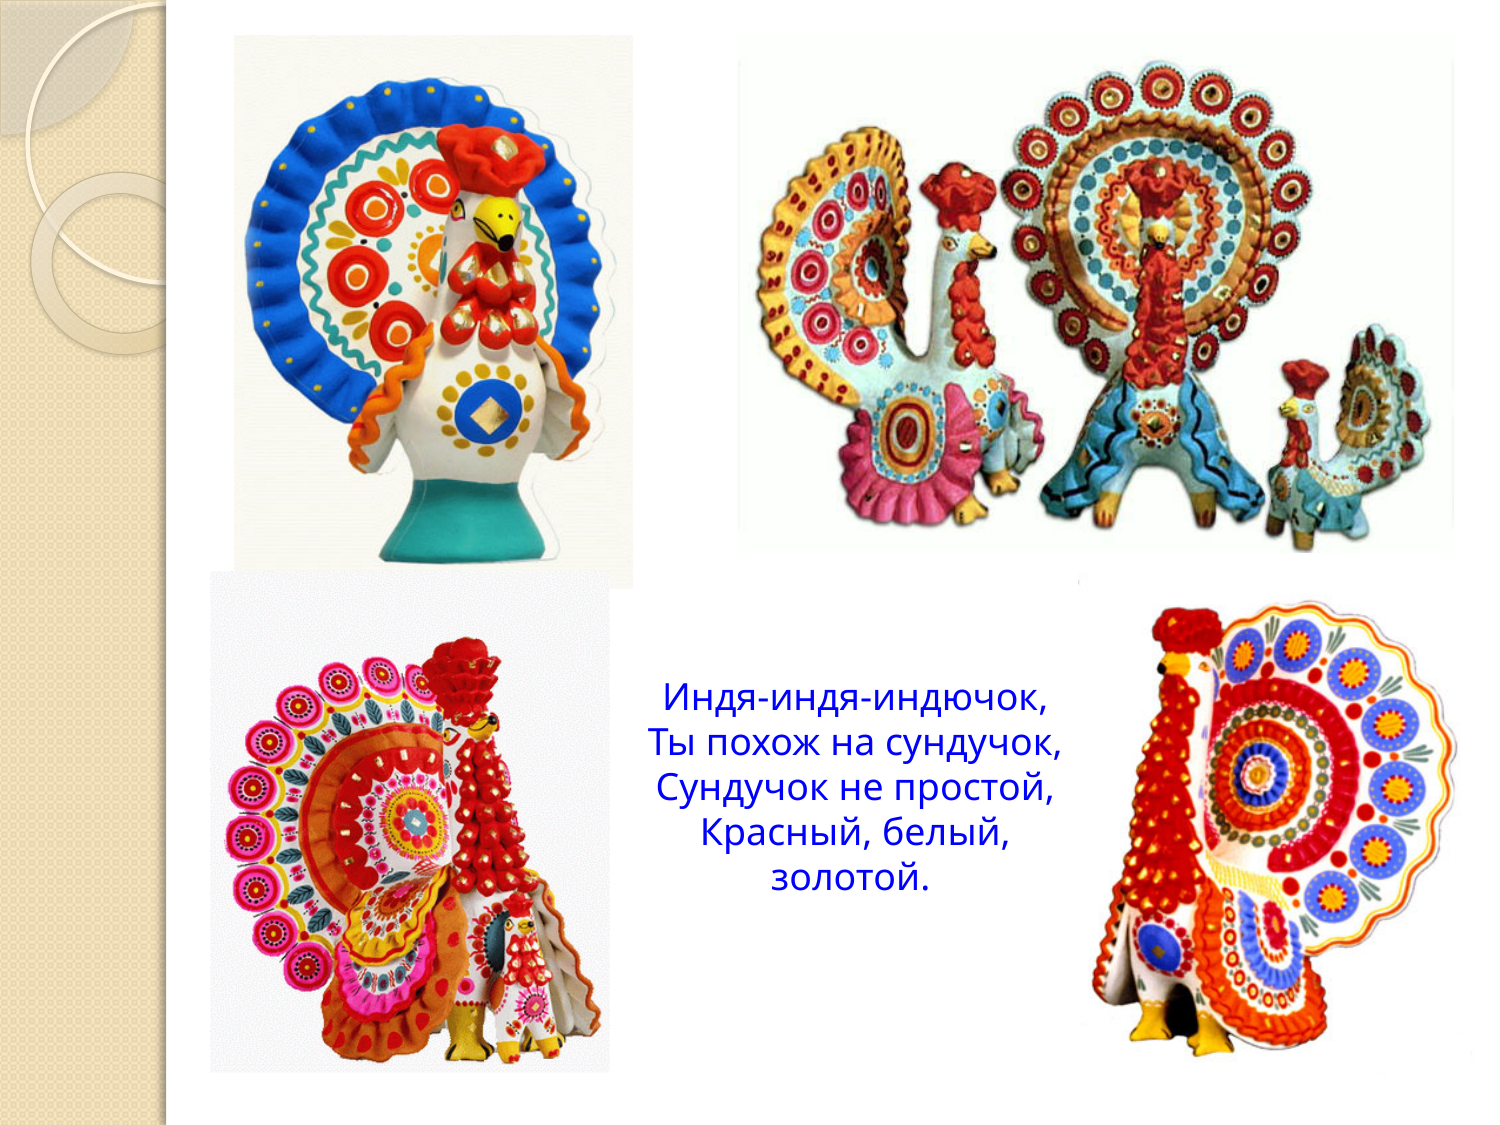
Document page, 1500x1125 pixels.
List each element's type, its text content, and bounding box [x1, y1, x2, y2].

title Индя-индя-индючок, Ты похож на сундучок, Сундучок не простой, Красный, белый, золотой. [621, 679, 1070, 891]
picture [738, 34, 1477, 1077]
picture [210, 34, 634, 1073]
